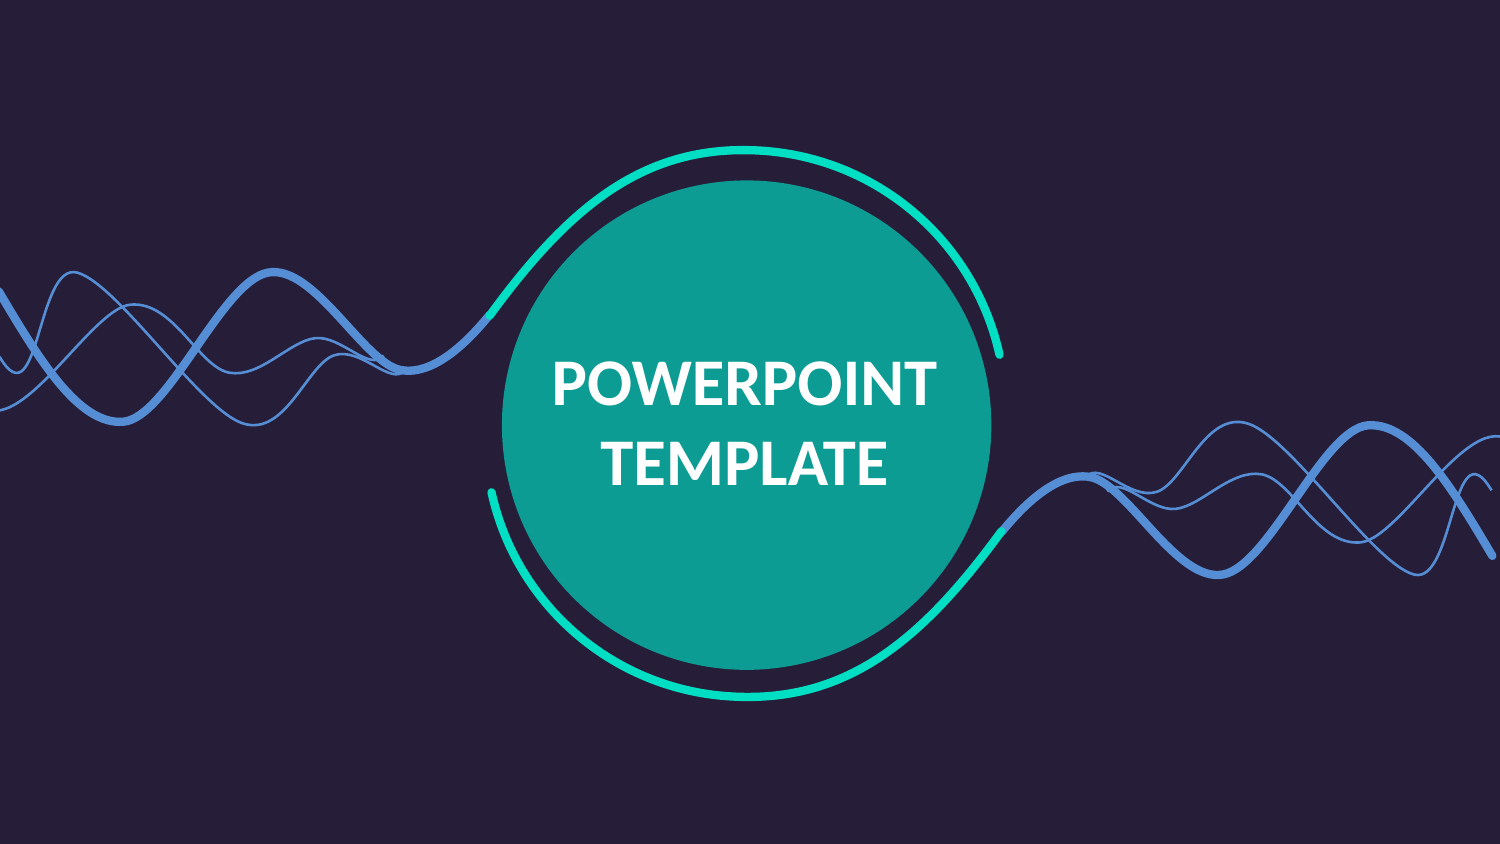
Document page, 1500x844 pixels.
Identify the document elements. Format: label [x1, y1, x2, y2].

text_box [0, 149, 1000, 426]
text_box [491, 421, 1500, 698]
